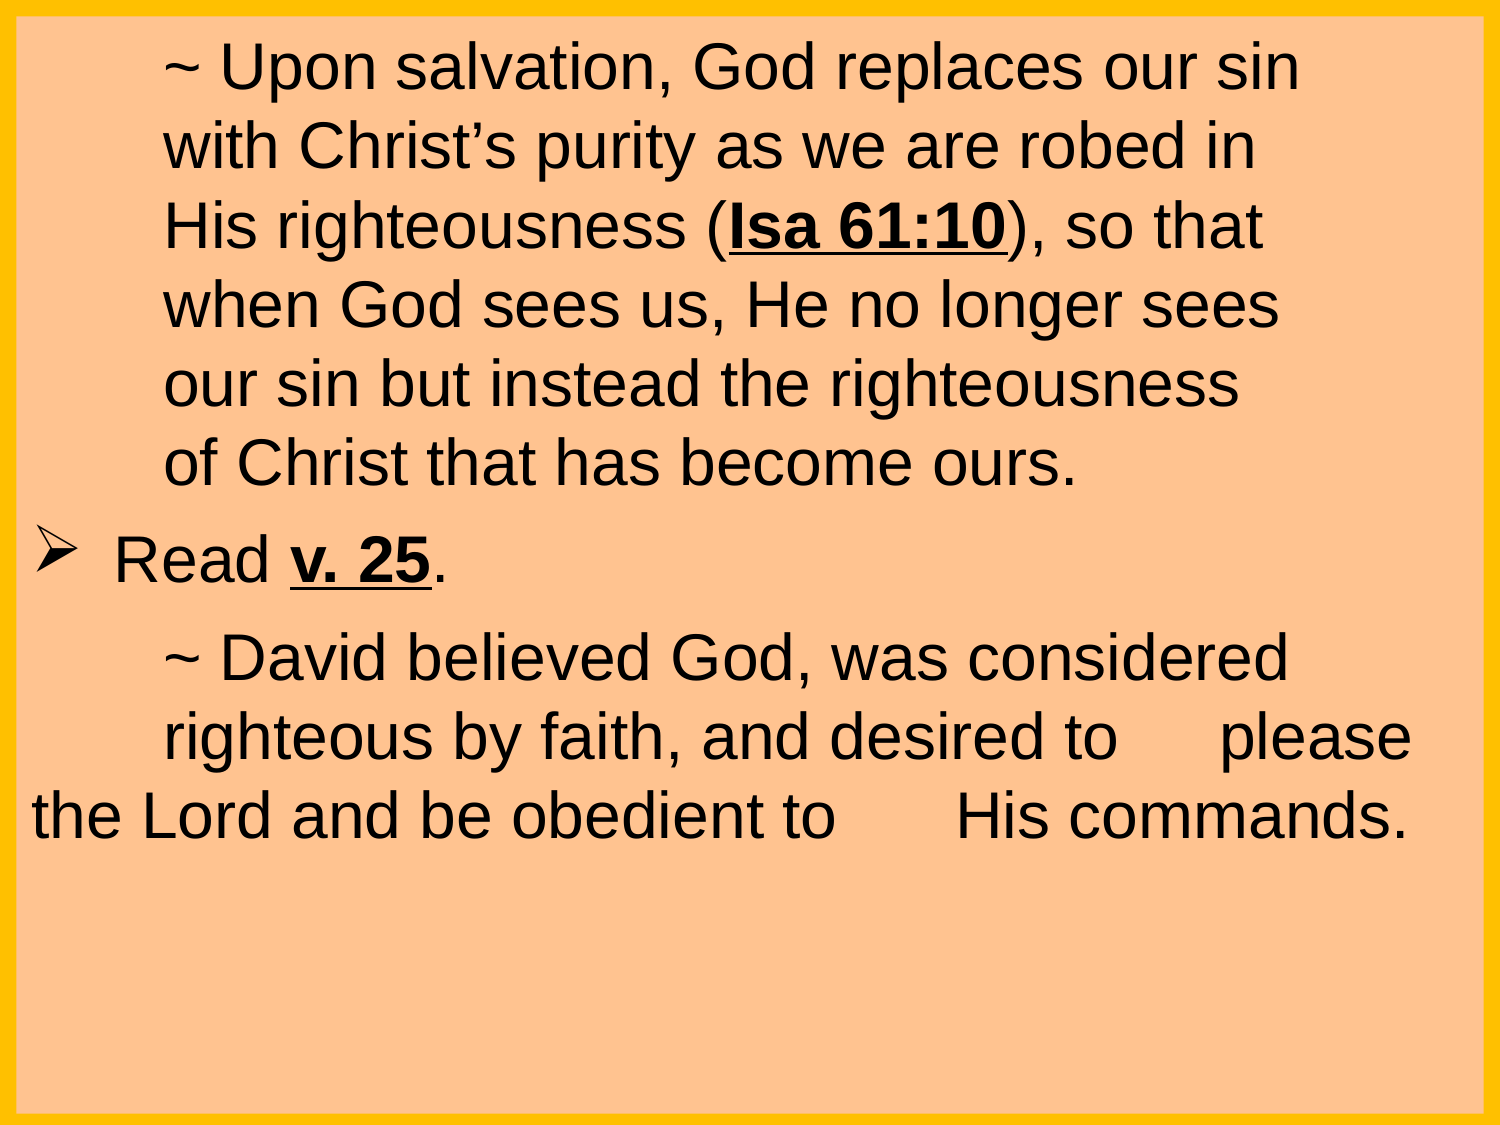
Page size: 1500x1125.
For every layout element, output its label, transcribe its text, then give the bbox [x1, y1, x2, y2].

subtitle ~ Upon salvation, God replaces our sin with Christ’s purity as we are robed in His righteousness (Isa 61:10), so that when God sees us, He no longer sees our sin but instead the righteousness of Christ that has become ours. Read v. 25. ~ David believed God, was considered righteous by faith, and desired to please the Lord and be obedient to His commands. [16, 16, 1484, 1114]
